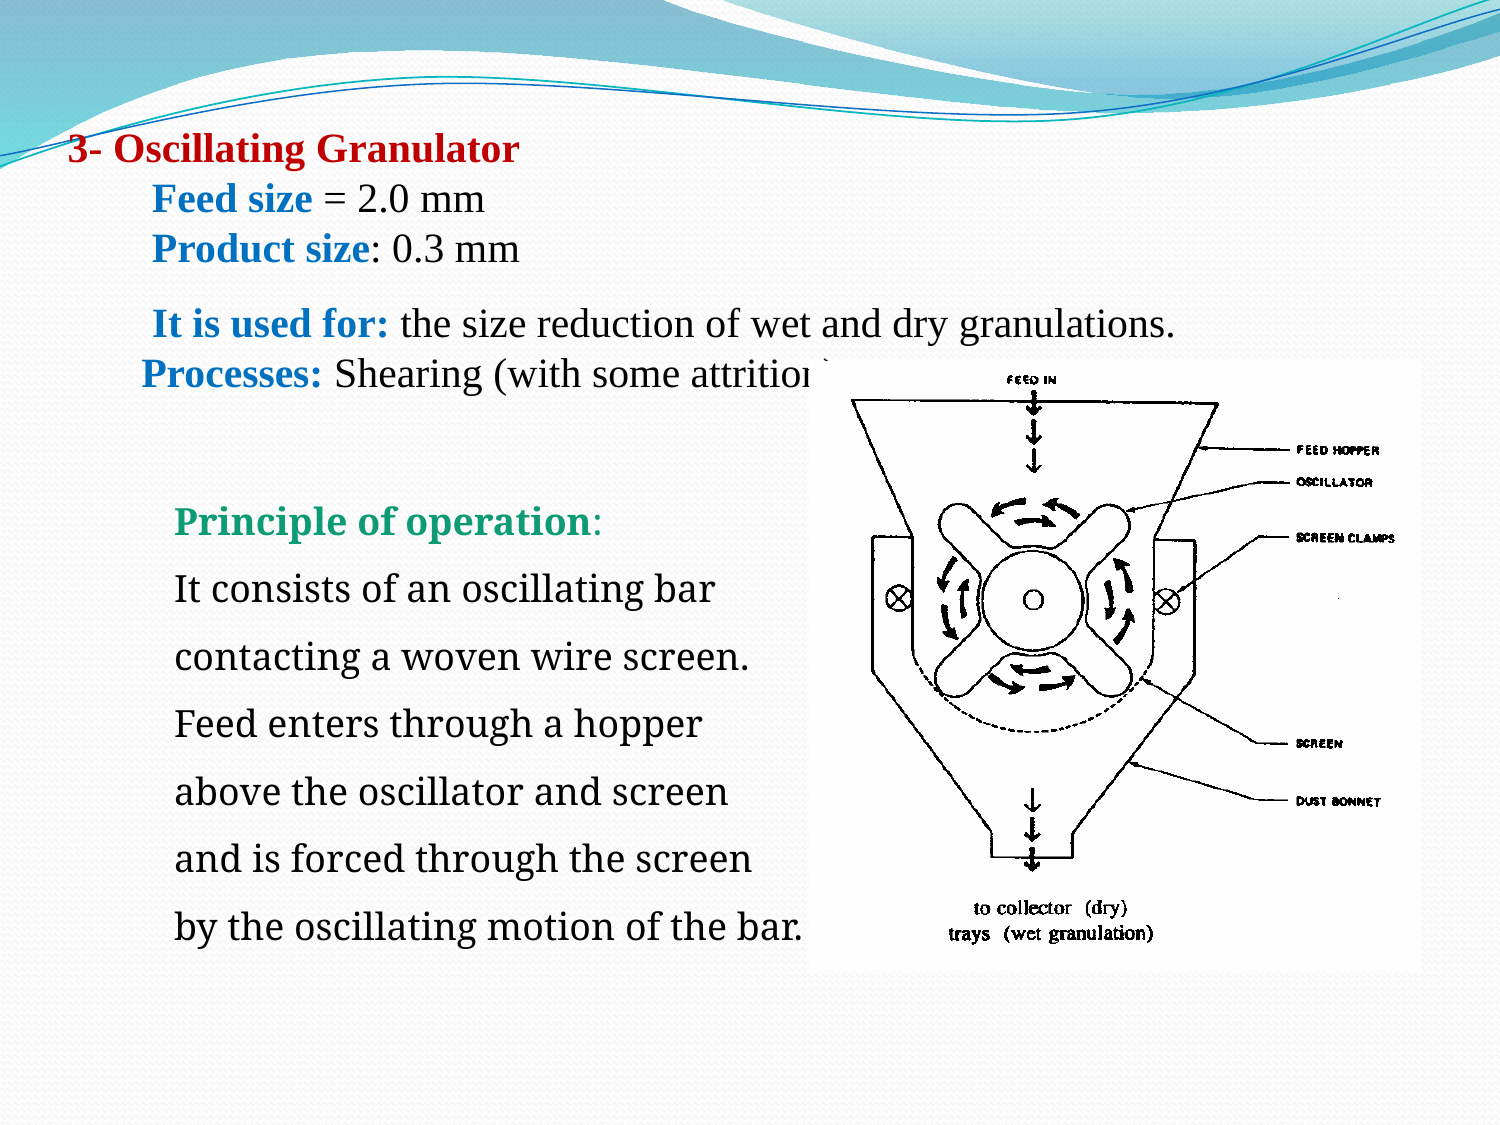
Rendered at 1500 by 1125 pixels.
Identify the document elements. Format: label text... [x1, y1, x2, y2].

text_box 3- Oscillating Granulator Feed size = 2.0 mm Product size: 0.3 mm It is used for: the size reduction of wet and dry granulations. Processes: Shearing (with some attrition) [53, 113, 1365, 454]
text_box Principle of operation: It consists of an oscillating bar contacting a woven wire screen. Feed enters through a hopper above the oscillator and screen and is forced through the screen by the oscillating motion of the bar. [159, 467, 821, 1023]
picture [808, 361, 1422, 972]
